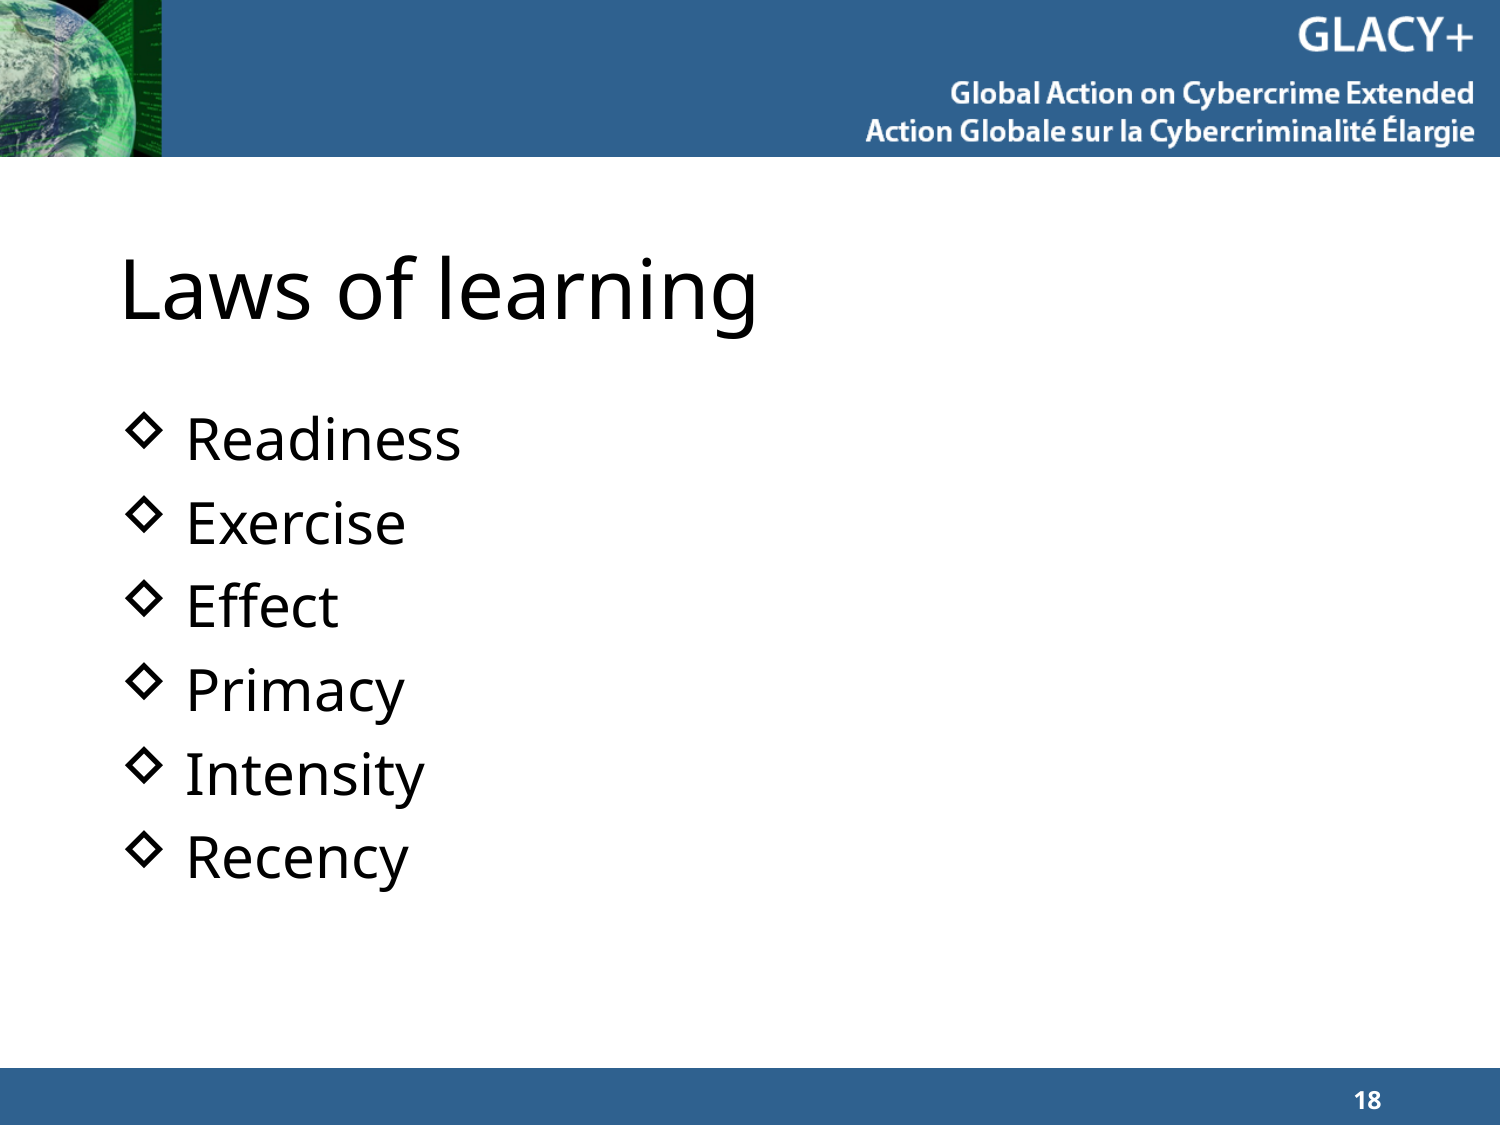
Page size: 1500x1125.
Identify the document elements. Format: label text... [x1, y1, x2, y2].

list Readiness Exercise Effect Primacy Intensity Recency [103, 402, 1397, 1014]
title Laws of learning [103, 197, 1397, 388]
picture [0, 0, 1500, 157]
slide_number 18 [1059, 1071, 1397, 1125]
